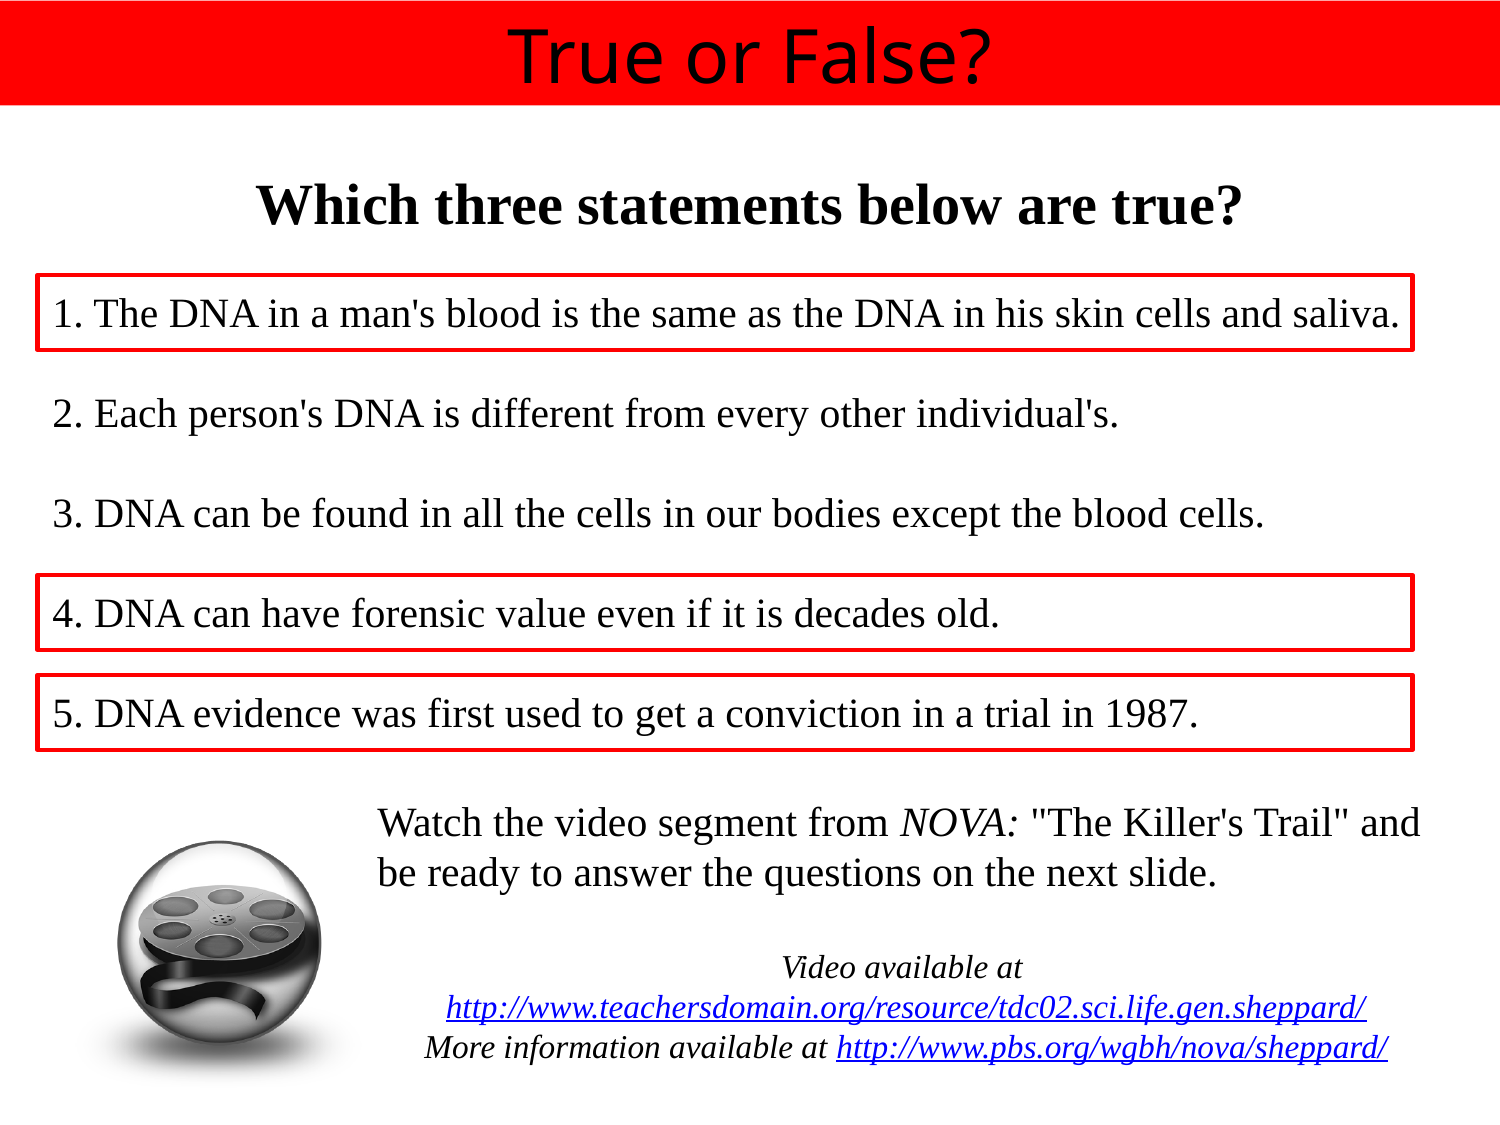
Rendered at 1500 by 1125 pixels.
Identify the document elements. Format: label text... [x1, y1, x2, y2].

text_box True or False? [0, 0, 1500, 106]
text_box Which three statements below are true? 1. The DNA in a man's blood is the same as the DNA in his skin cells and saliva. 2. Each person's DNA is different from every other individual's. 3. DNA can be found in all the cells in our bodies except the blood cells. 4. DNA can have forensic value even if it is decades old. 5. DNA evidence was first used to get a conviction in a trial in 1987. [37, 158, 1463, 794]
text_box [35, 673, 1415, 752]
text_box [35, 273, 1415, 352]
text_box [35, 573, 1415, 652]
text_box Watch the video segment from NOVA: "The Killer's Trail" and be ready to answer the questions on the next slide. Video available at http://www.teachersdomain.org/resource/tdc02.sci.life.gen.sheppard/ More information available at http://www.pbs.org/wgbh/nova/sheppard/ [362, 787, 1450, 1073]
picture [74, 837, 363, 1088]
